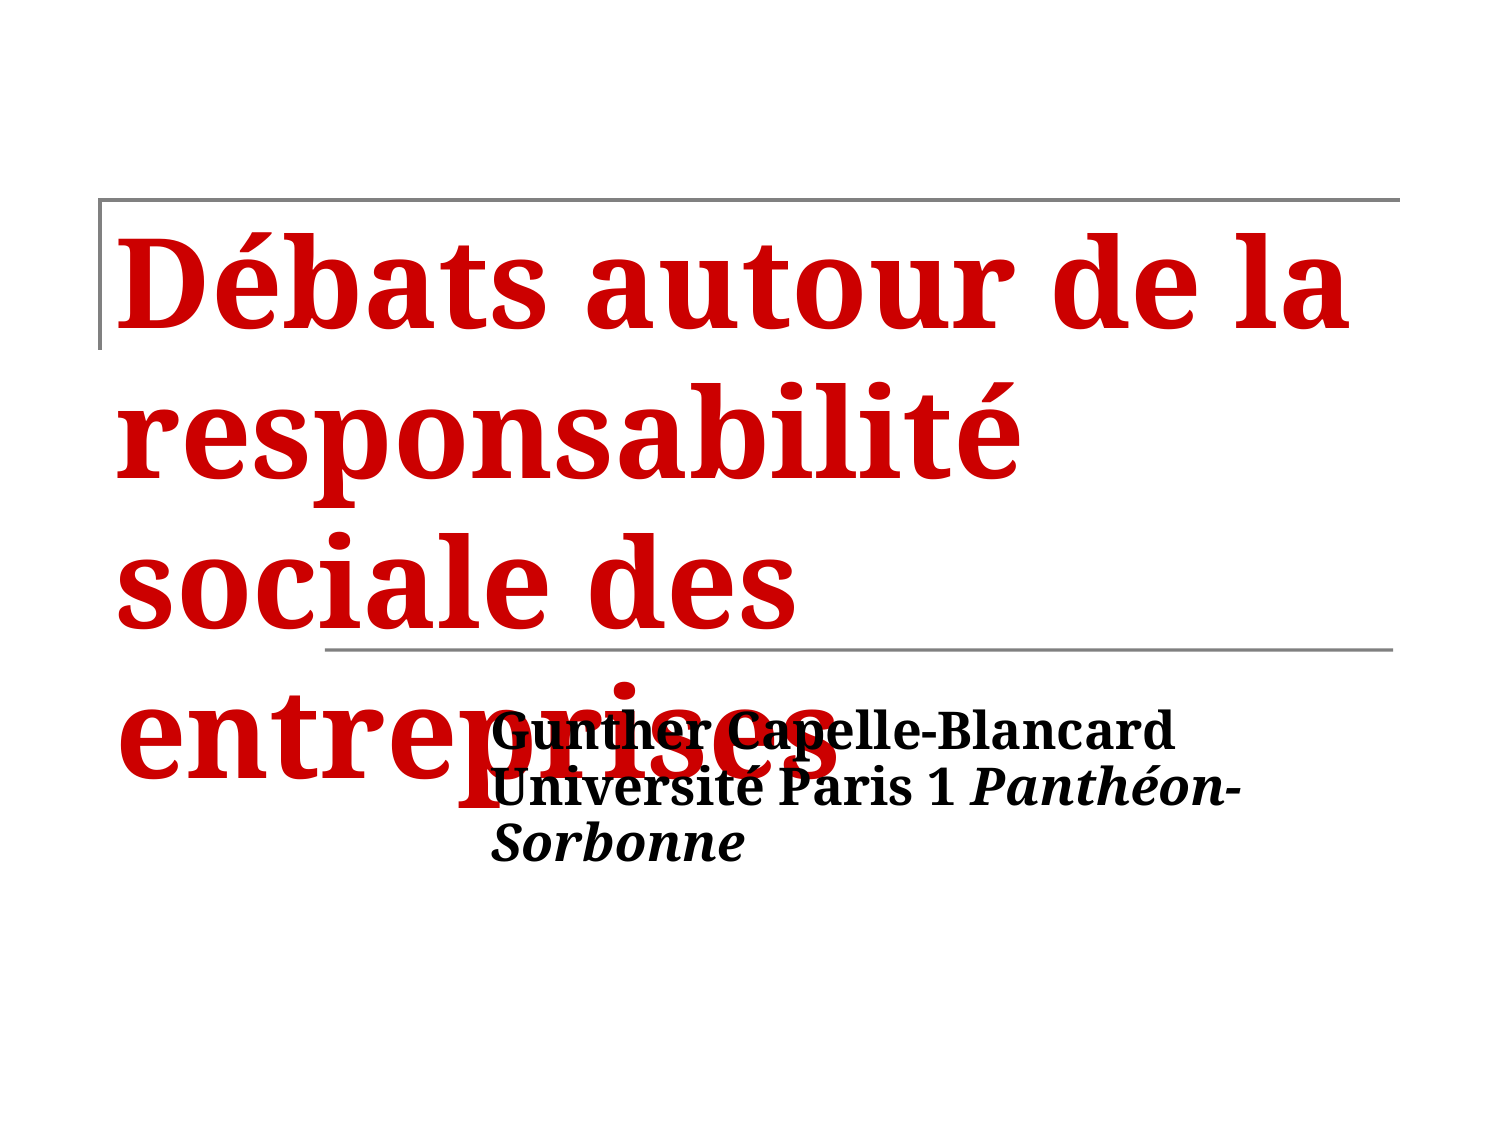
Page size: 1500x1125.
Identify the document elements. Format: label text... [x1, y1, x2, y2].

subtitle Gunther Capelle-Blancard Université Paris 1 Panthéon-Sorbonne [475, 696, 1380, 916]
title Débats autour de la responsabilité sociale des entreprises [100, 196, 1424, 634]
